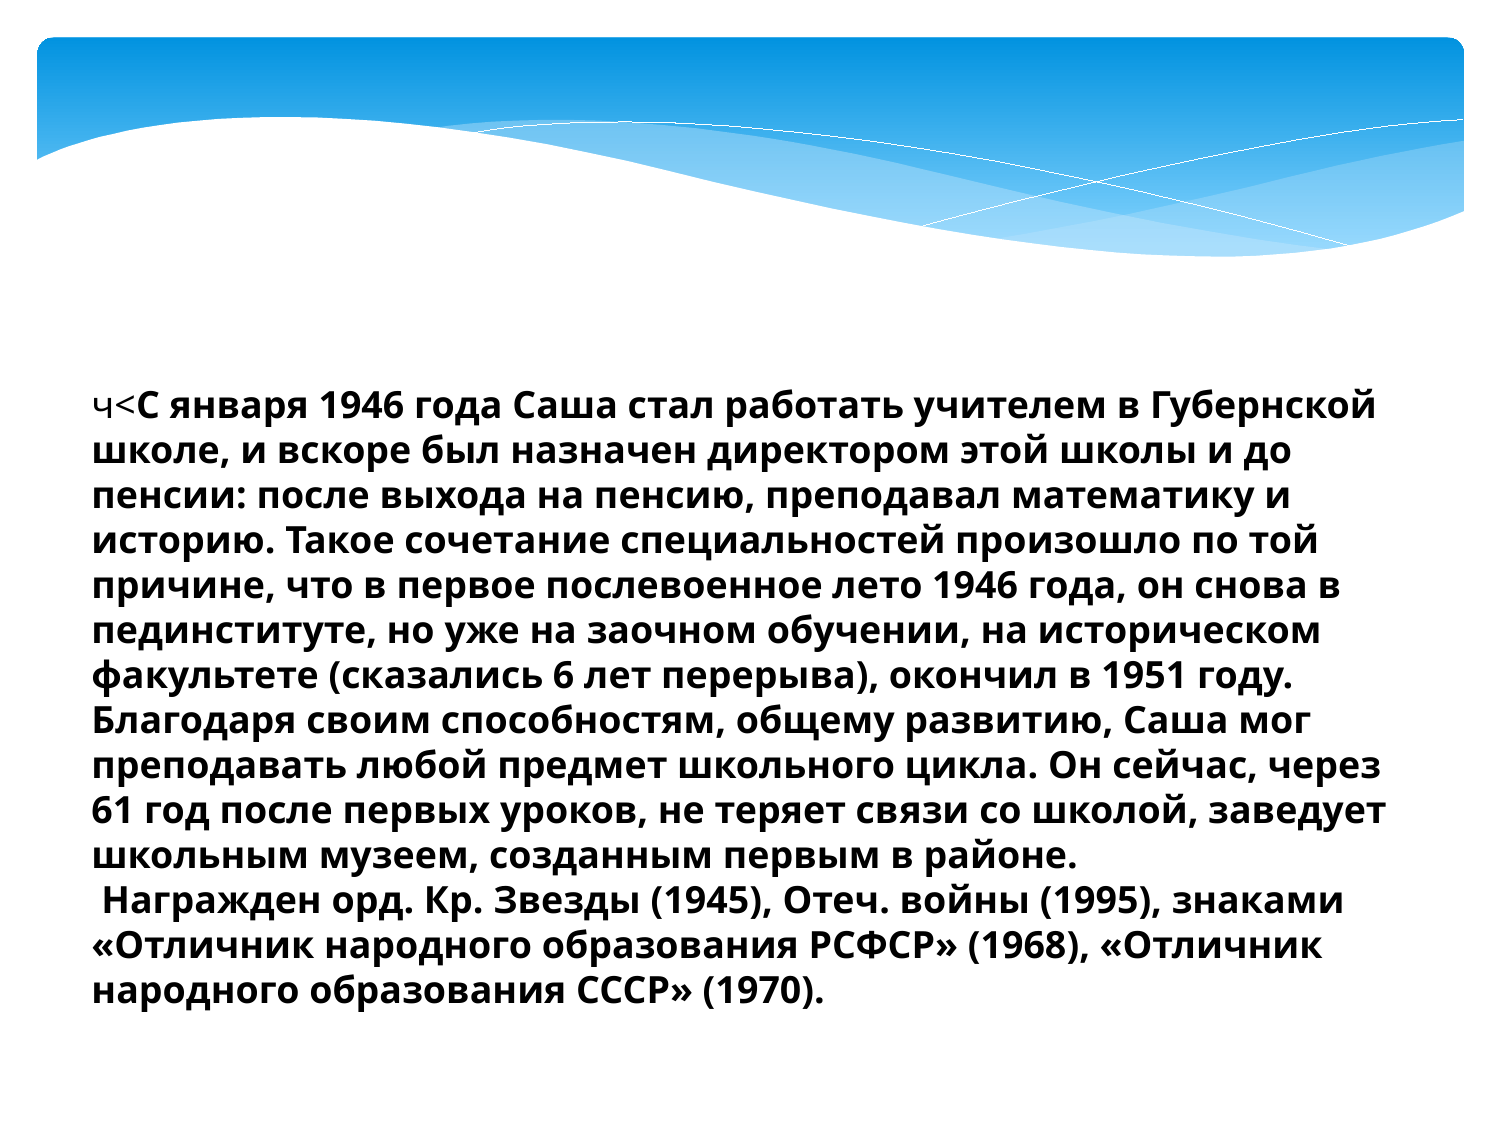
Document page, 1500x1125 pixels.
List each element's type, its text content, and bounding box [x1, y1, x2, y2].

text_box ч<С января 1946 года Саша стал работать учителем в Губернской школе, и вскоре был назначен директором этой школы и до пенсии: после выхода на пенсию, преподавал математику и историю. Такое сочетание специальностей произошло по той причине, что в первое послевоенное лето 1946 года, он снова в пединституте, но уже на заочном обучении, на историческом факультете (сказались 6 лет перерыва), окончил в 1951 году. Благодаря своим способностям, общему развитию, Саша мог преподавать любой предмет школьного цикла. Он сейчас, через 61 год после первых уроков, не теряет связи со школой, заведует школьным музеем, созданным первым в районе. Награжден орд. Кр. Звезды (1945), Отеч. войны (1995), знаками «Отличник народного образования РСФСР» (1968), «Отличник народного образования СССР» (1970). [76, 373, 1447, 1019]
